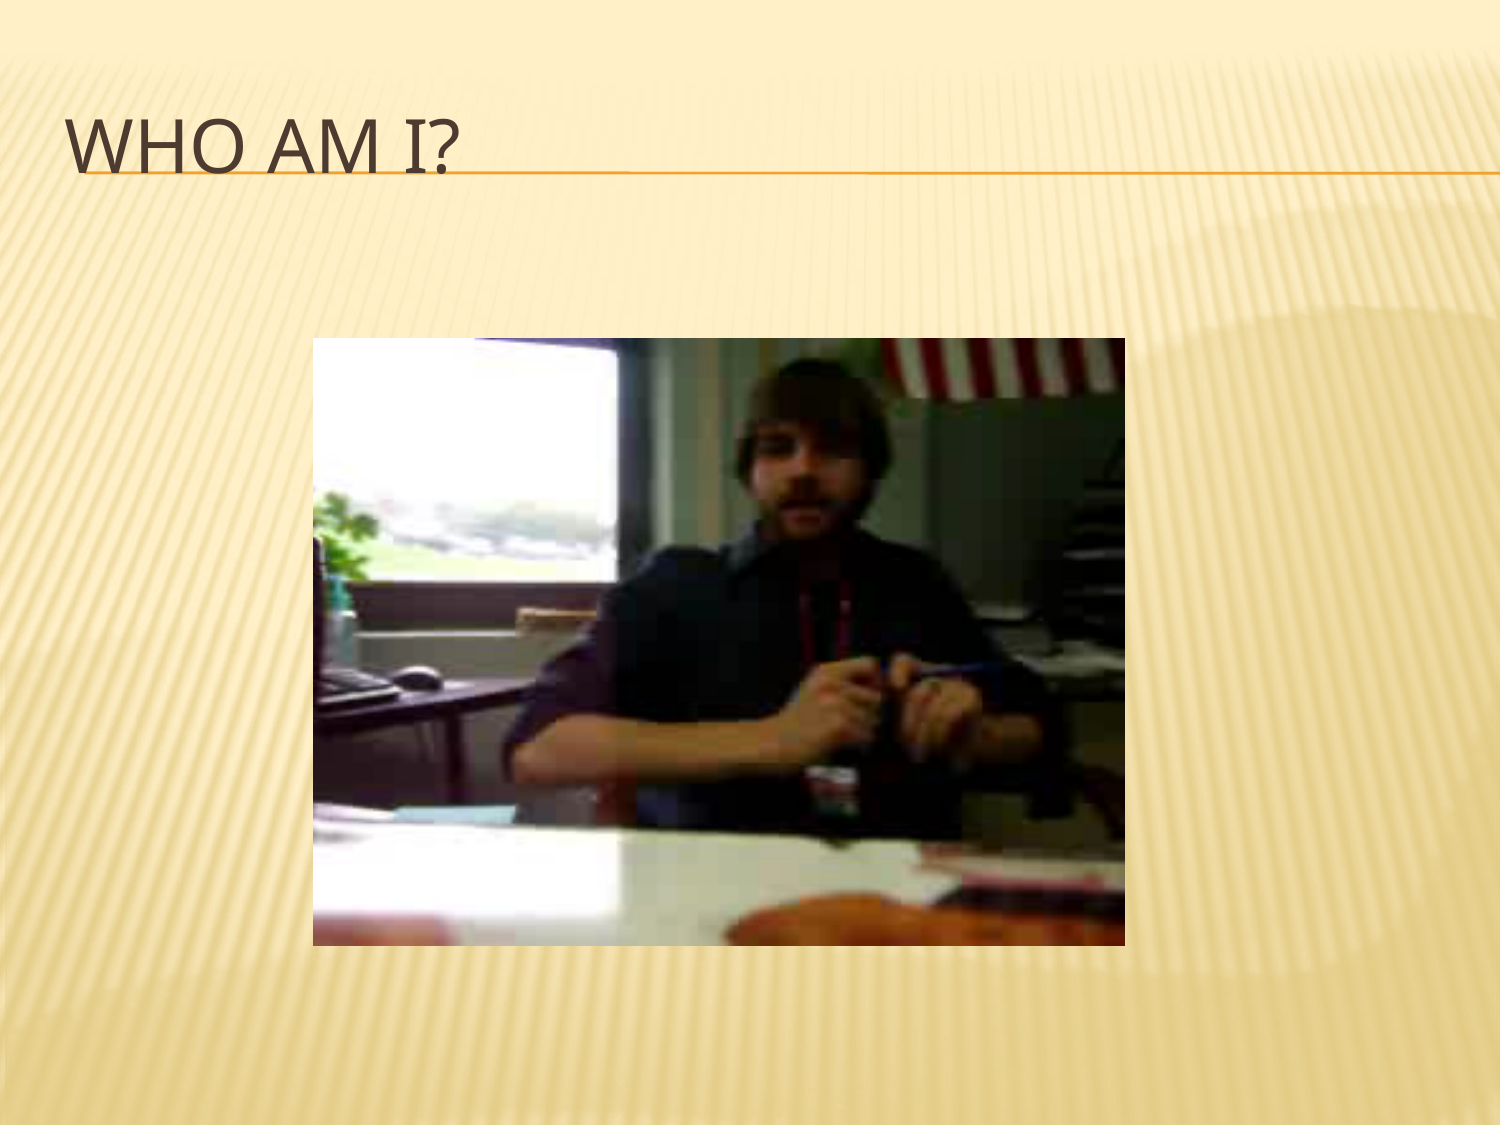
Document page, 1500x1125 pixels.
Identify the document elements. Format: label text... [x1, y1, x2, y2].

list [312, 337, 1126, 948]
title Who Am i? [50, 75, 1475, 213]
